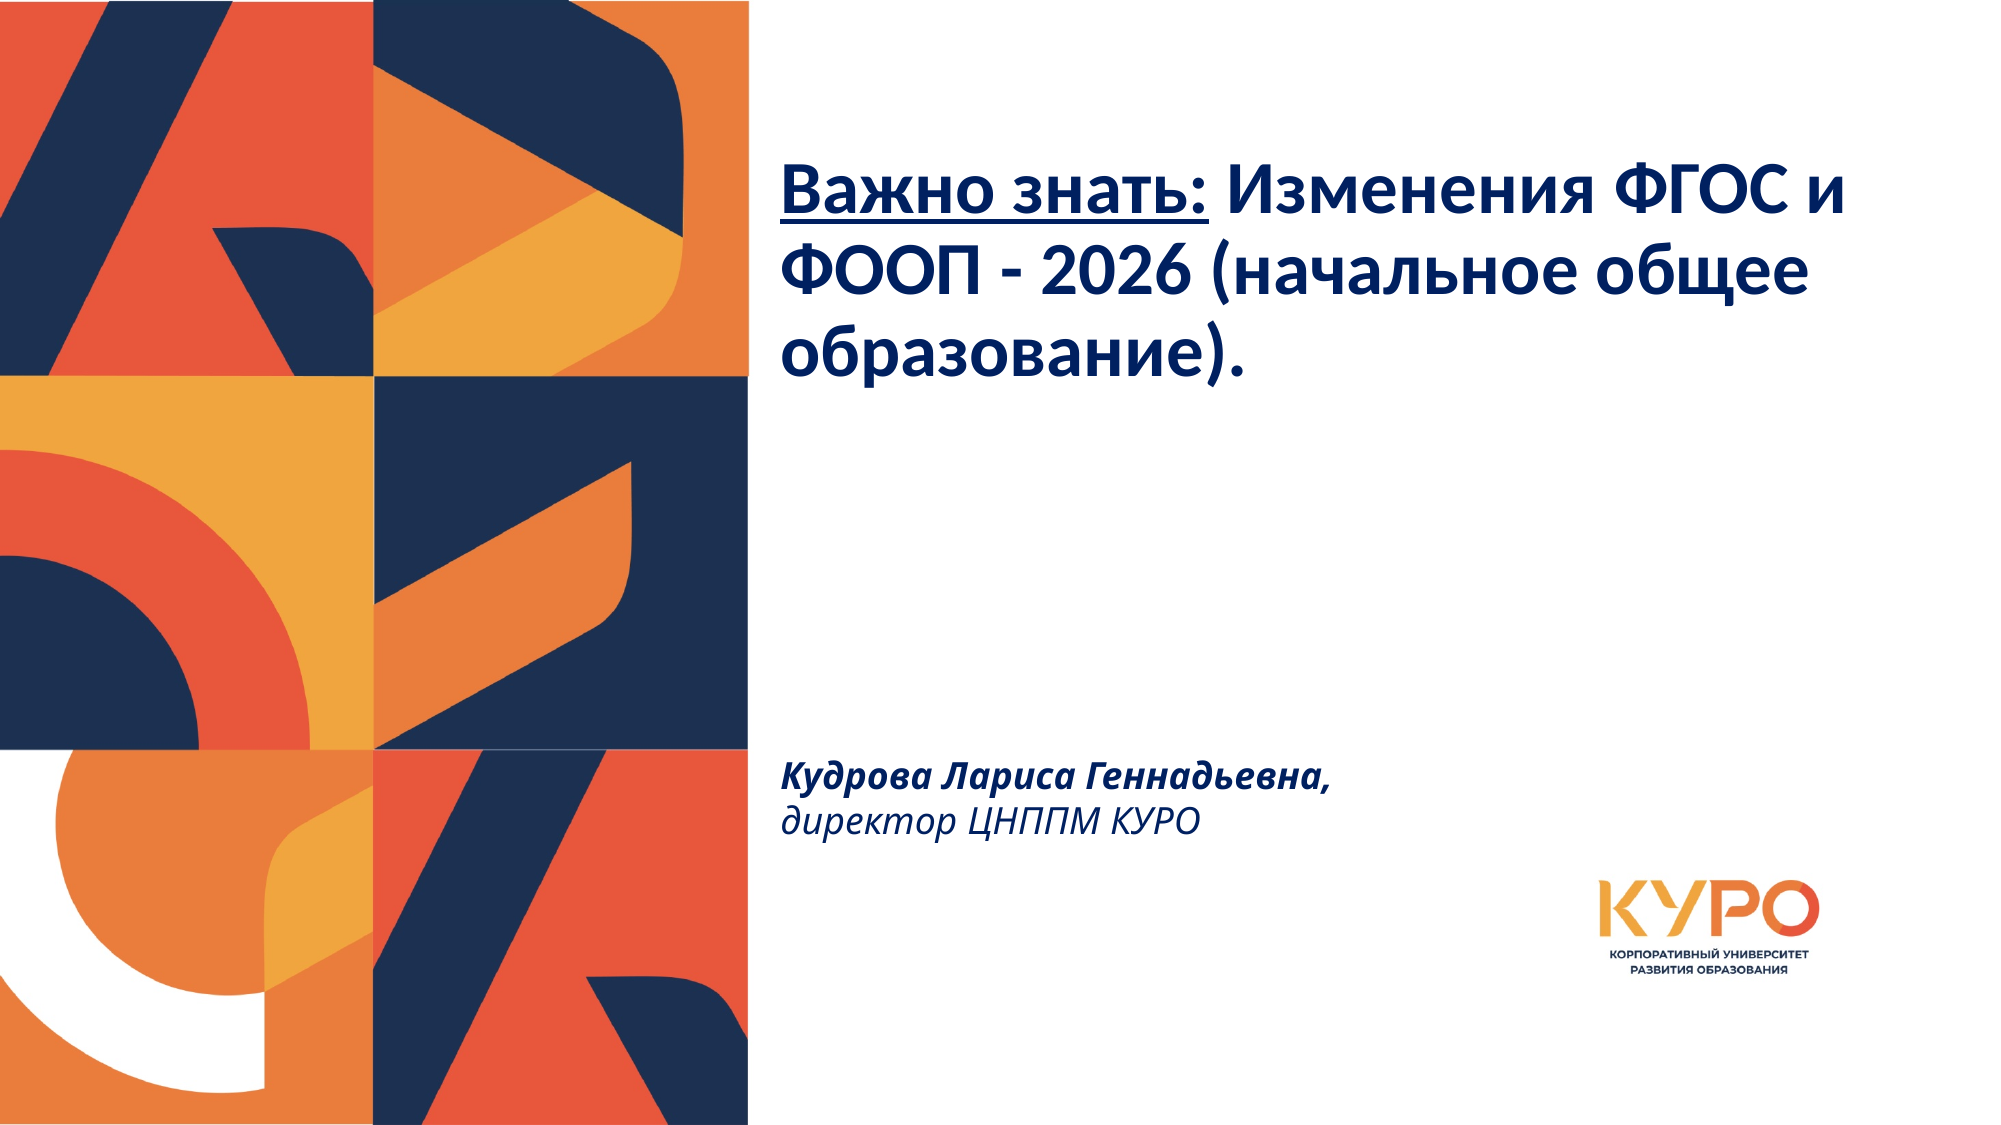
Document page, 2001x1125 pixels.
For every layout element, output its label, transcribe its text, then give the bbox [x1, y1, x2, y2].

text_box Важно знать: Изменения ФГОС и ФООП - 2026 (начальное общее образование). [765, 141, 1964, 490]
picture [0, 0, 2001, 1125]
text_box Кудрова Лариса Геннадьевна, директор ЦНППМ КУРО [765, 745, 1605, 850]
